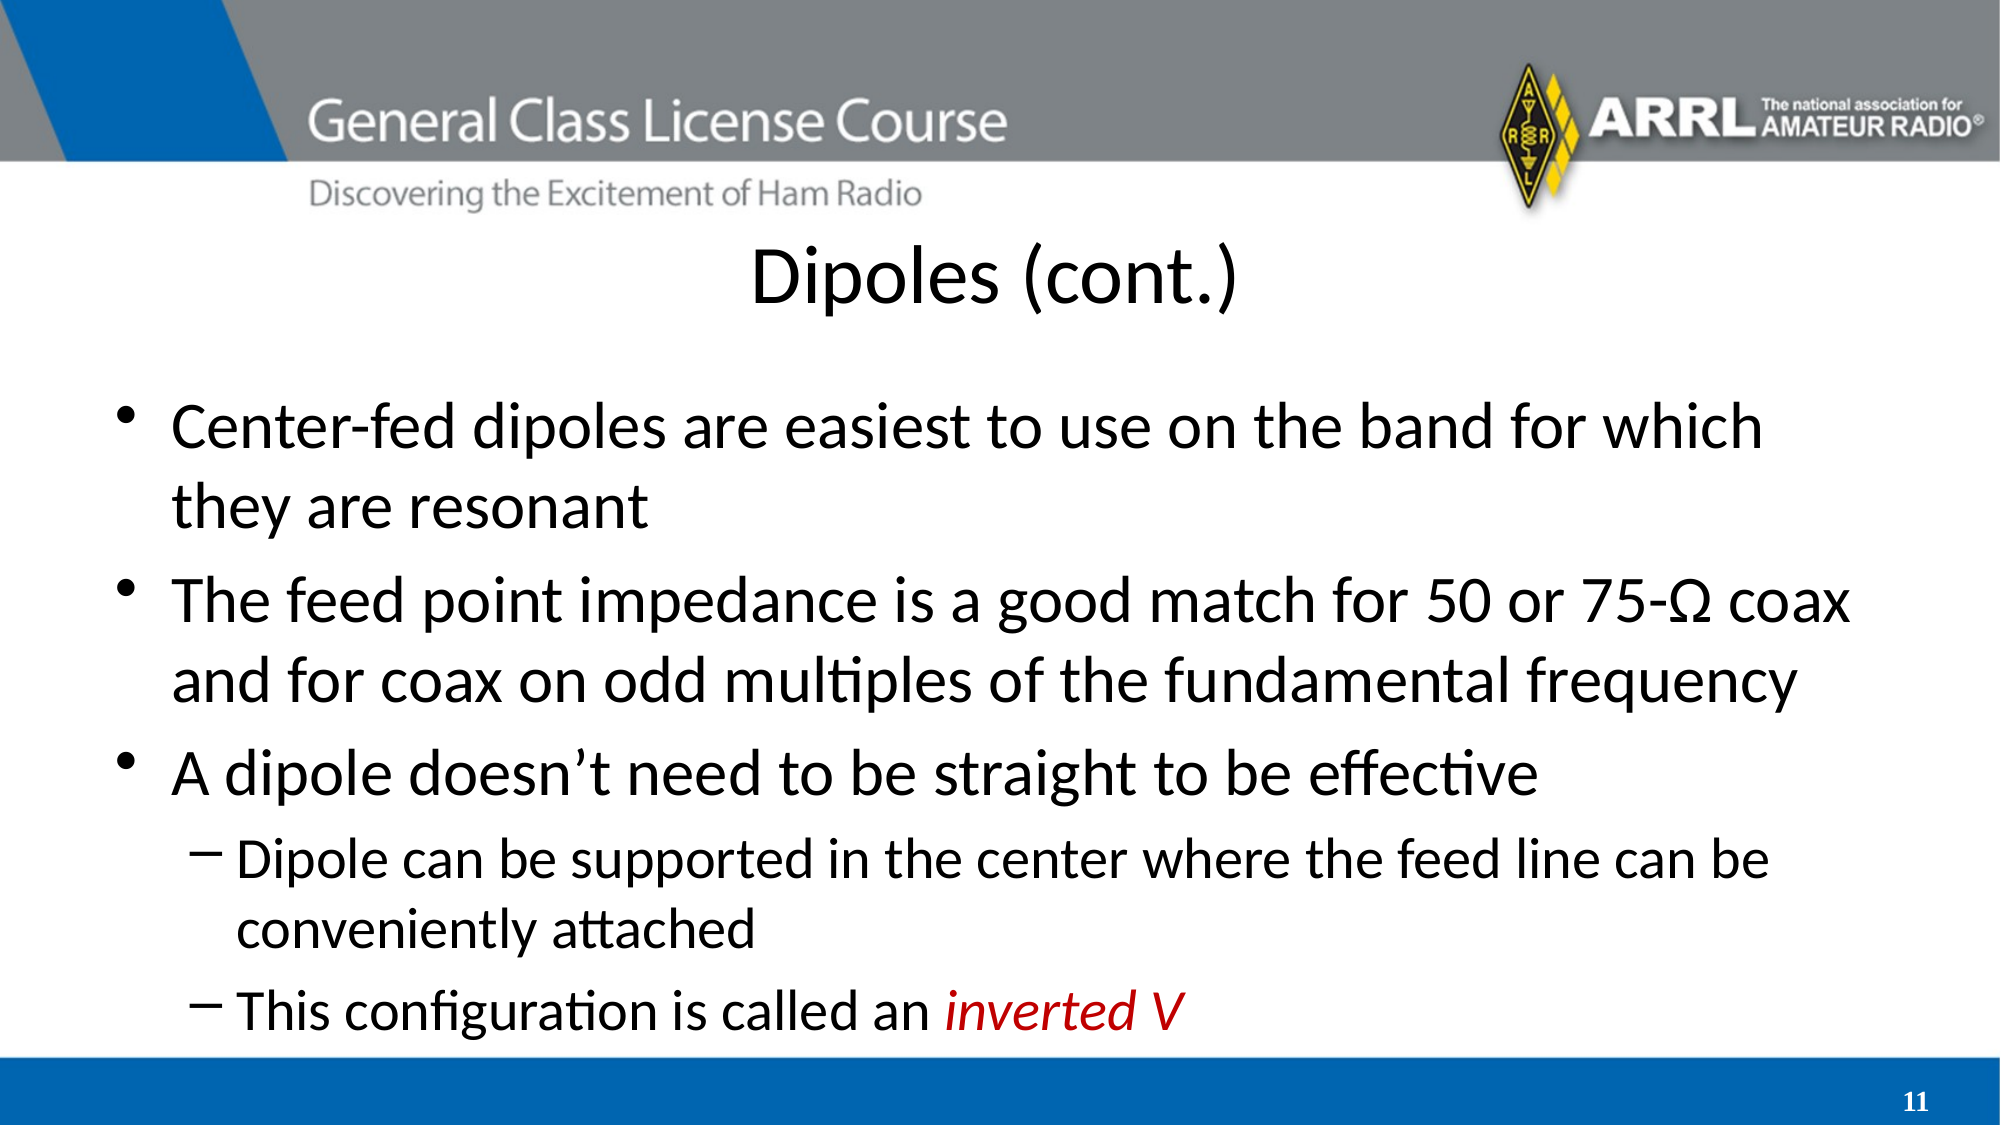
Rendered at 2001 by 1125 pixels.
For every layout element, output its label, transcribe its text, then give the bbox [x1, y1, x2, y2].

list Center-fed dipoles are easiest to use on the band for which they are resonant The feed point impedance is a good match for 50 or 75-Ω coax and for coax on odd multiples of the fundamental frequency A dipole doesn’t need to be straight to be effective Dipole can be supported in the center where the feed line can be conveniently attached This configuration is called an inverted V [99, 375, 1900, 1075]
picture [0, 0, 2001, 1125]
title Dipoles (cont.) [96, 212, 1897, 356]
